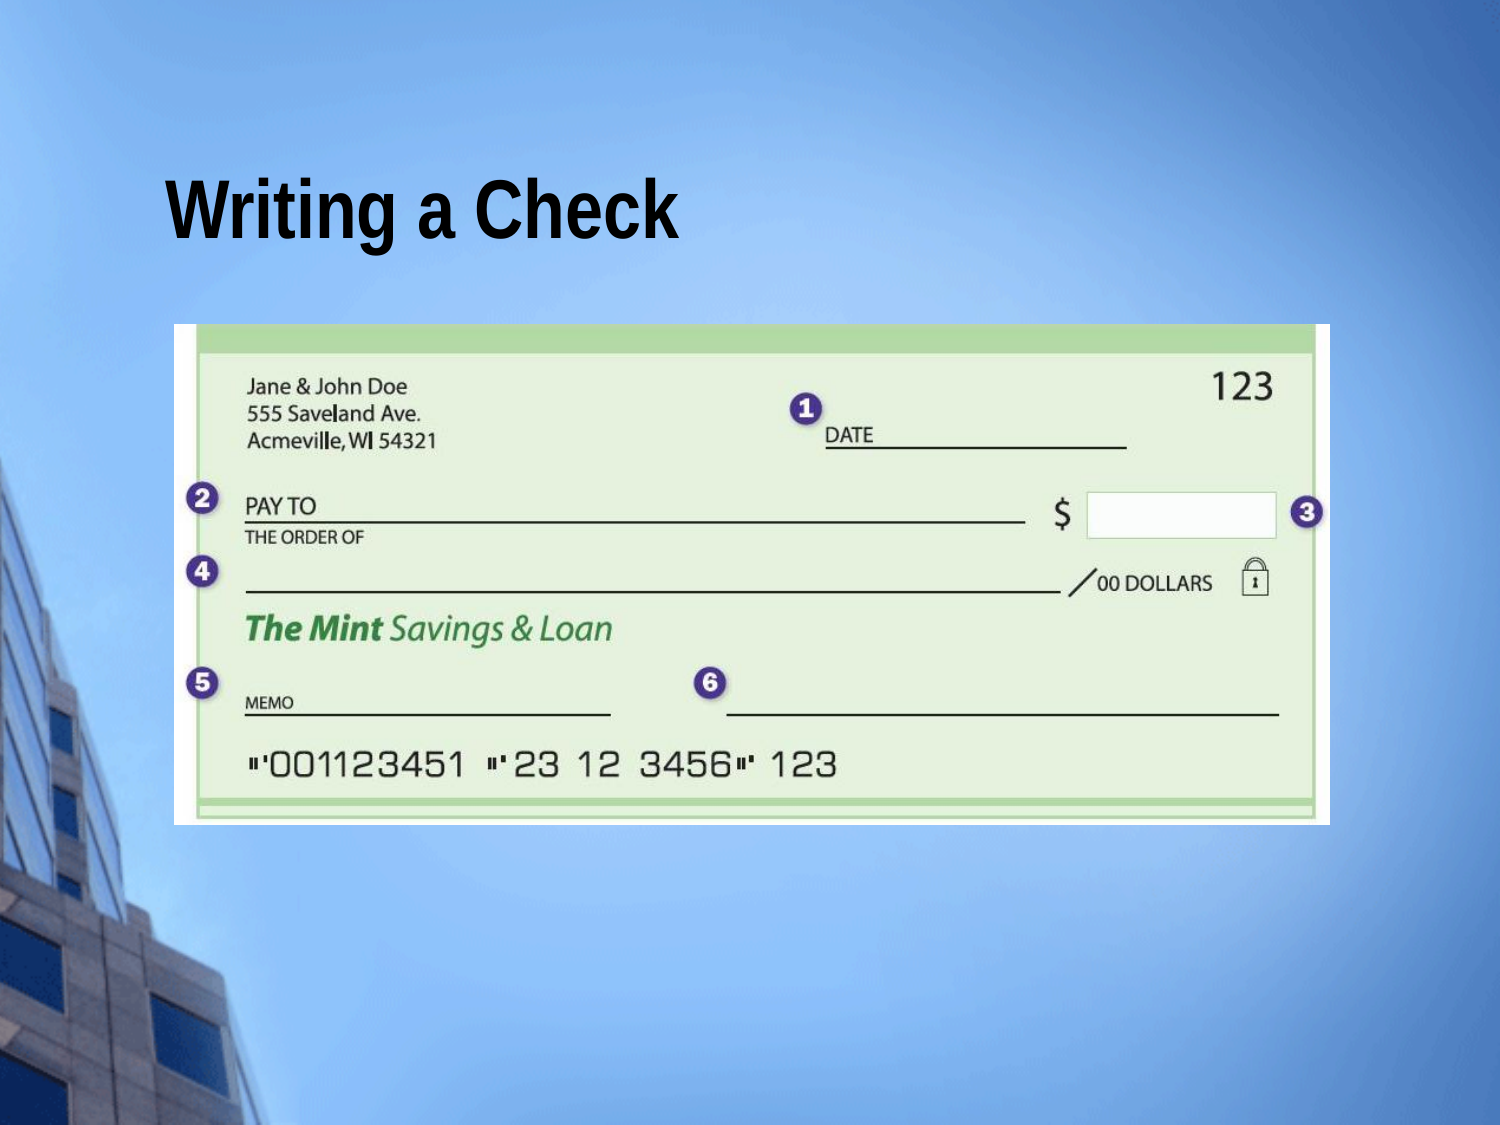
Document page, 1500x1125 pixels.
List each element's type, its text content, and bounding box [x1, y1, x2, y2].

picture [0, 0, 1500, 1125]
title Writing a Check [149, 112, 1313, 263]
